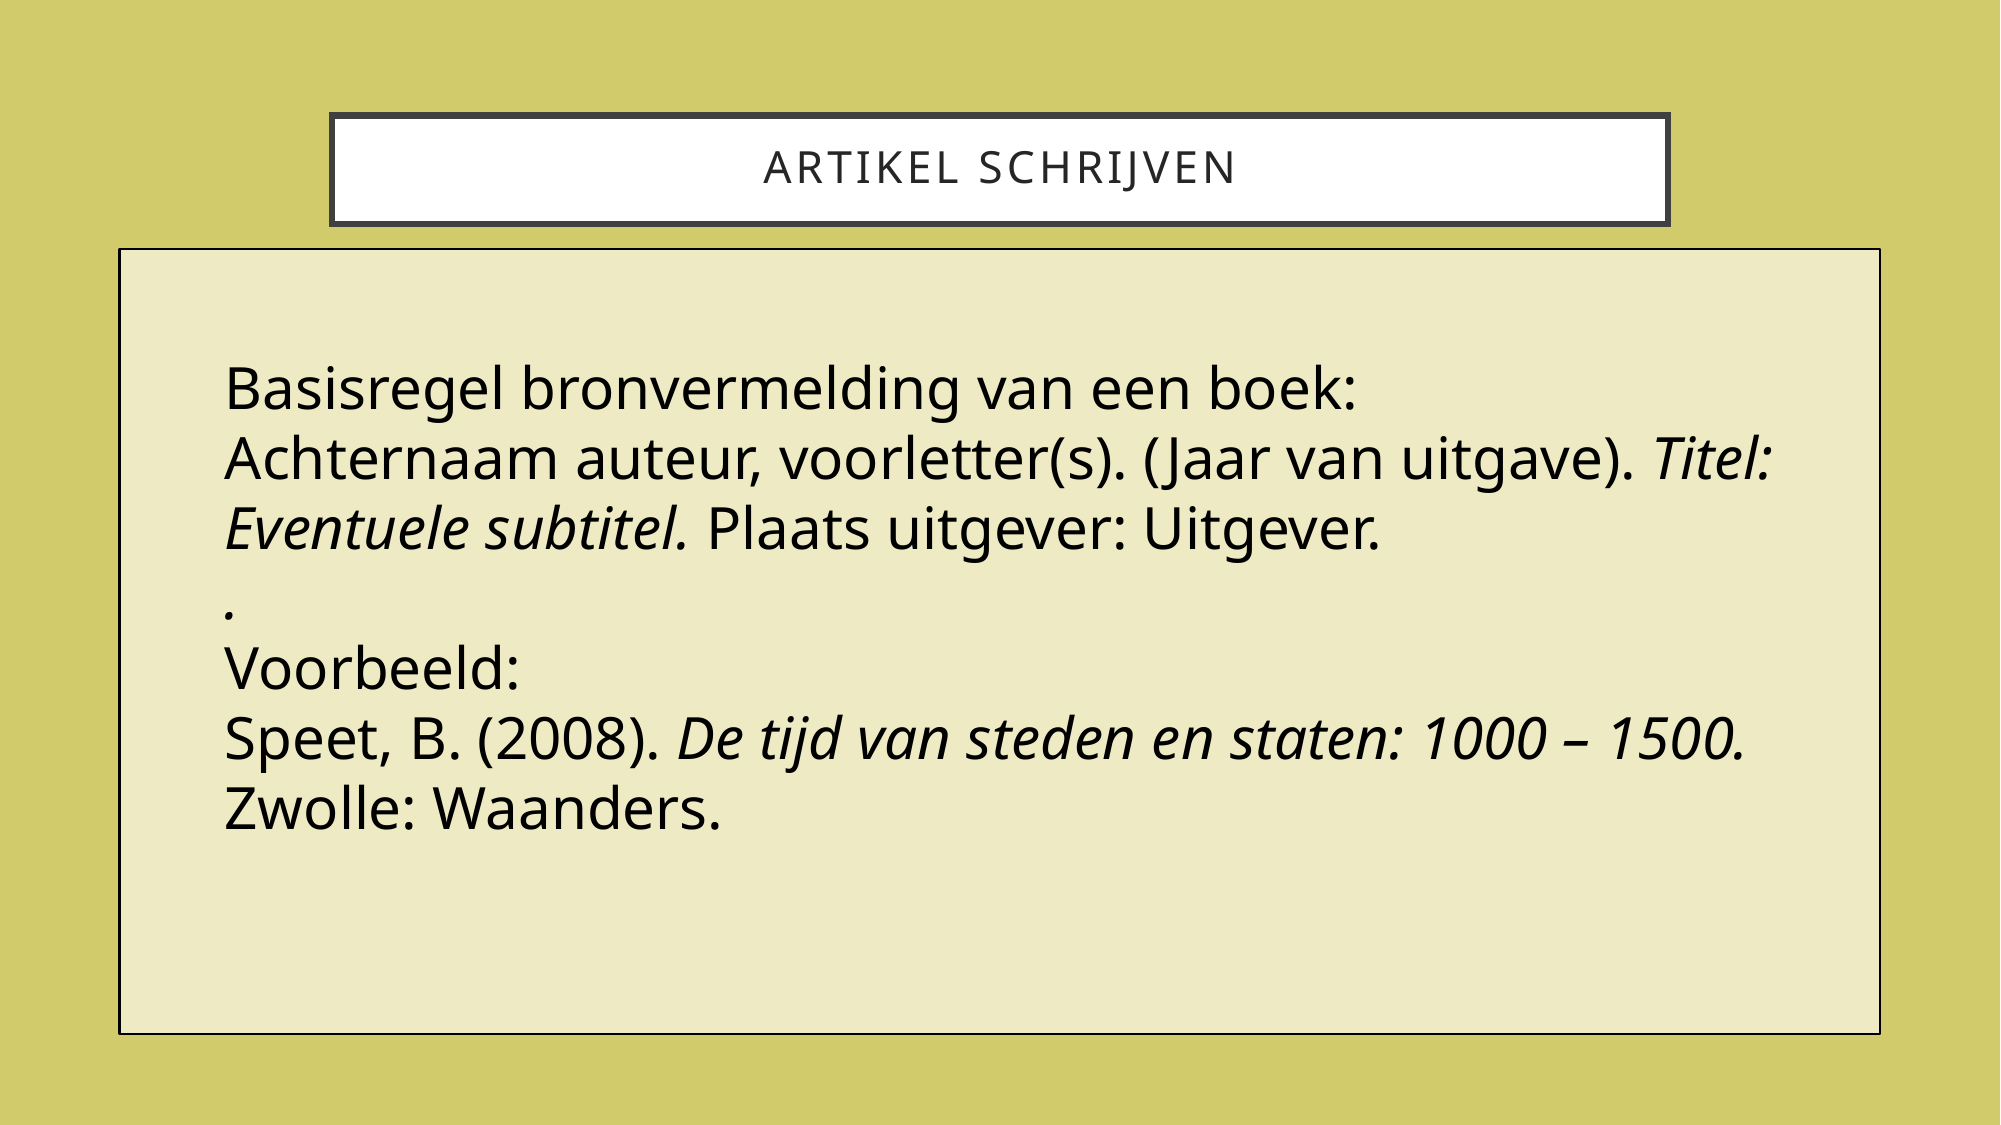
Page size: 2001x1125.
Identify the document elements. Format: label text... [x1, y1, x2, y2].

text_box [118, 248, 1881, 1035]
text_box Basisregel bronvermelding van een boek: Achternaam auteur, voorletter(s). (Jaar van uitgave). Titel: Eventuele subtitel. Plaats uitgever: Uitgever. . Voorbeeld: Speet, B. (2008). De tijd van steden en staten: 1000 – 1500. Zwolle: Waanders. [209, 344, 1790, 849]
title Artikel schrijven [329, 112, 1671, 227]
